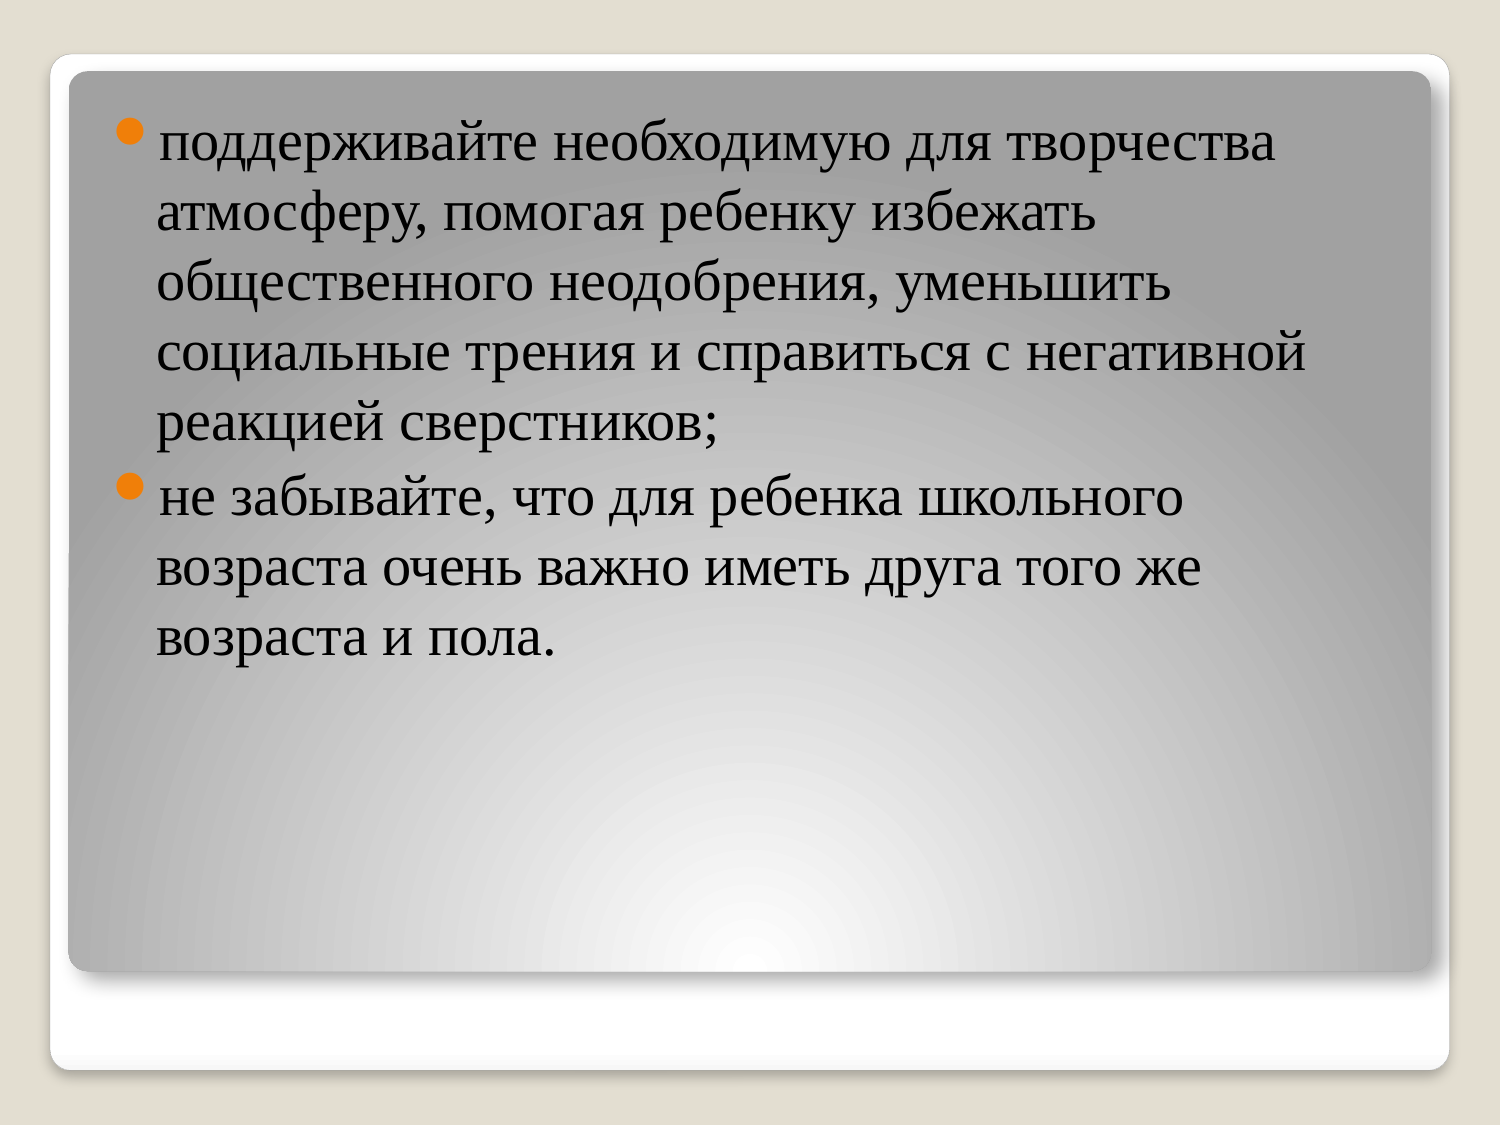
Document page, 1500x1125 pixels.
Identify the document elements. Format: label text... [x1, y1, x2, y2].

list поддерживайте необходимую для творчества атмосферу, помогая ребенку избежать общественного неодобрения, уменьшить социальные трения и справиться с негативной реакцией сверстников; не забывайте, что для ребенка школьного возраста очень важно иметь друга того же возраста и пола. [82, 86, 1425, 774]
